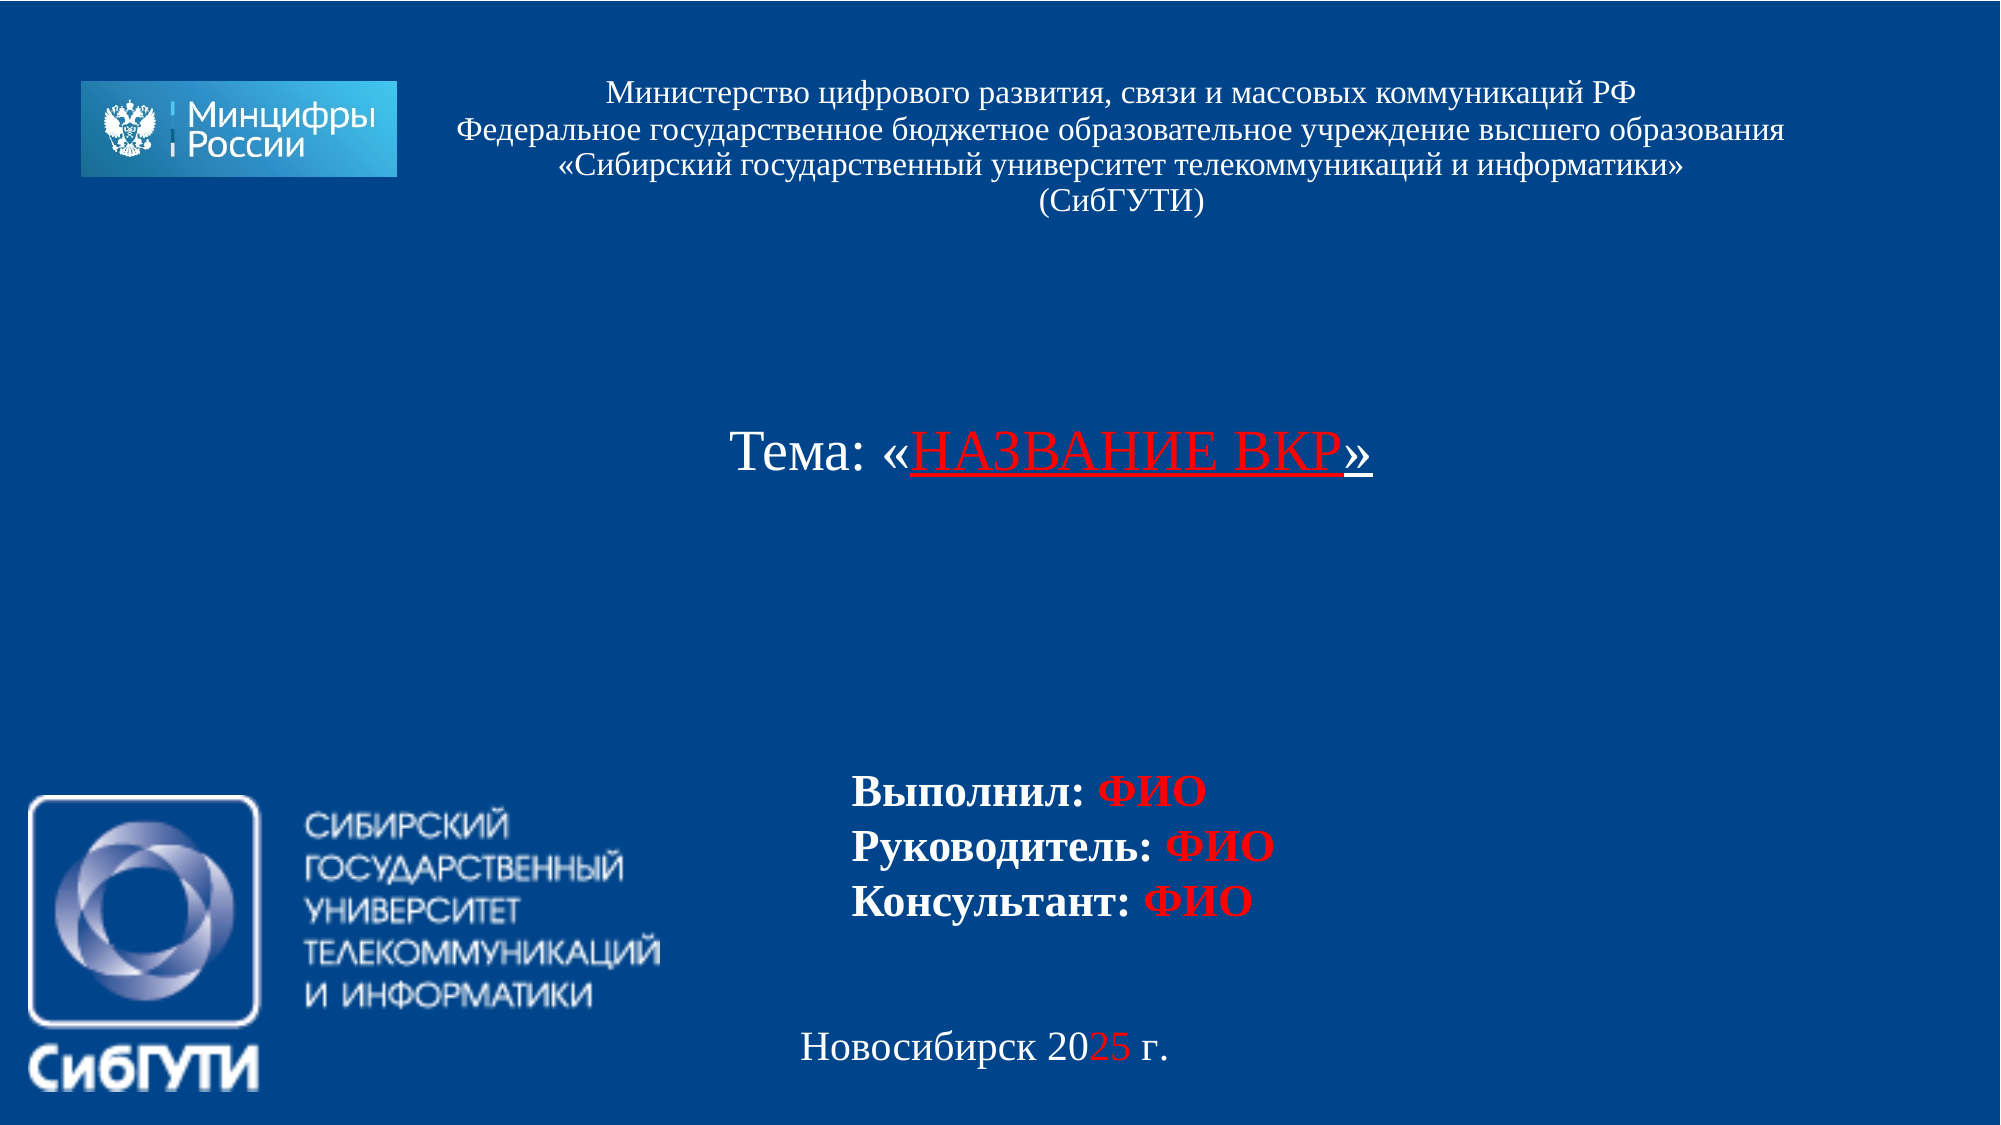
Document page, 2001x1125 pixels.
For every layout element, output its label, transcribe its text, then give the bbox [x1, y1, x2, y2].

picture [28, 795, 660, 1092]
text_box [0, 0, 2000, 1125]
text_box Тема: «НАЗВАНИЕ ВКР» [275, 404, 1826, 489]
subtitle Новосибирск 2025 г. [766, 1017, 1204, 1088]
text_box Выполнил: ФИО Руководитель: ФИО Консультант: ФИО [836, 753, 1970, 934]
picture [81, 81, 397, 177]
title Министерство цифрового развития, связи и массовых коммуникаций РФ Федеральное государственное бюджетное образовательное учреждение высшего образования «Сибирский государственный университет телекоммуникаций и информатики» (СибГУТИ) [243, 31, 2000, 227]
